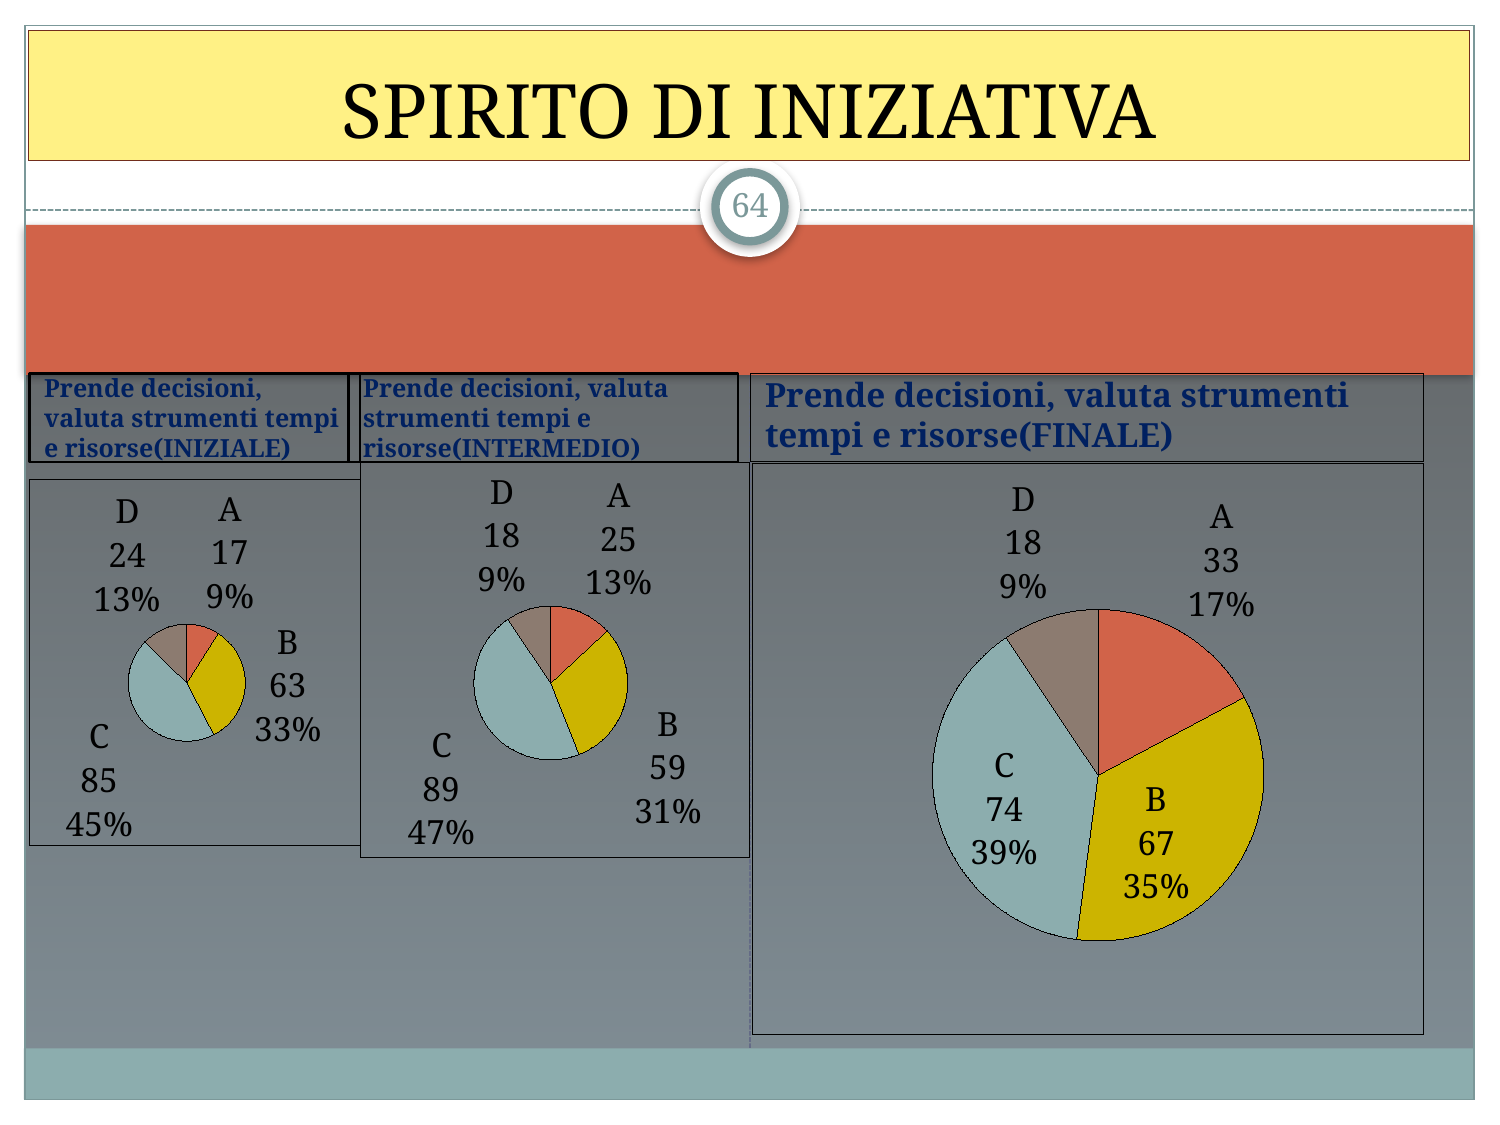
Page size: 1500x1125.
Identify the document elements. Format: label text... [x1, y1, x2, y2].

chart [752, 463, 1424, 1036]
list Prende decisioni, valuta strumenti tempi e risorse(INIZIALE) [28, 372, 347, 463]
chart [29, 461, 751, 859]
slide_number 64 [712, 171, 788, 244]
title SPIRITO DI INIZIATIVA [28, 30, 1470, 161]
text_box Prende decisioni, valuta strumenti tempi e risorse(FINALE) [750, 373, 1424, 462]
list Prende decisioni, valuta strumenti tempi e risorse(INTERMEDIO) [347, 372, 739, 463]
